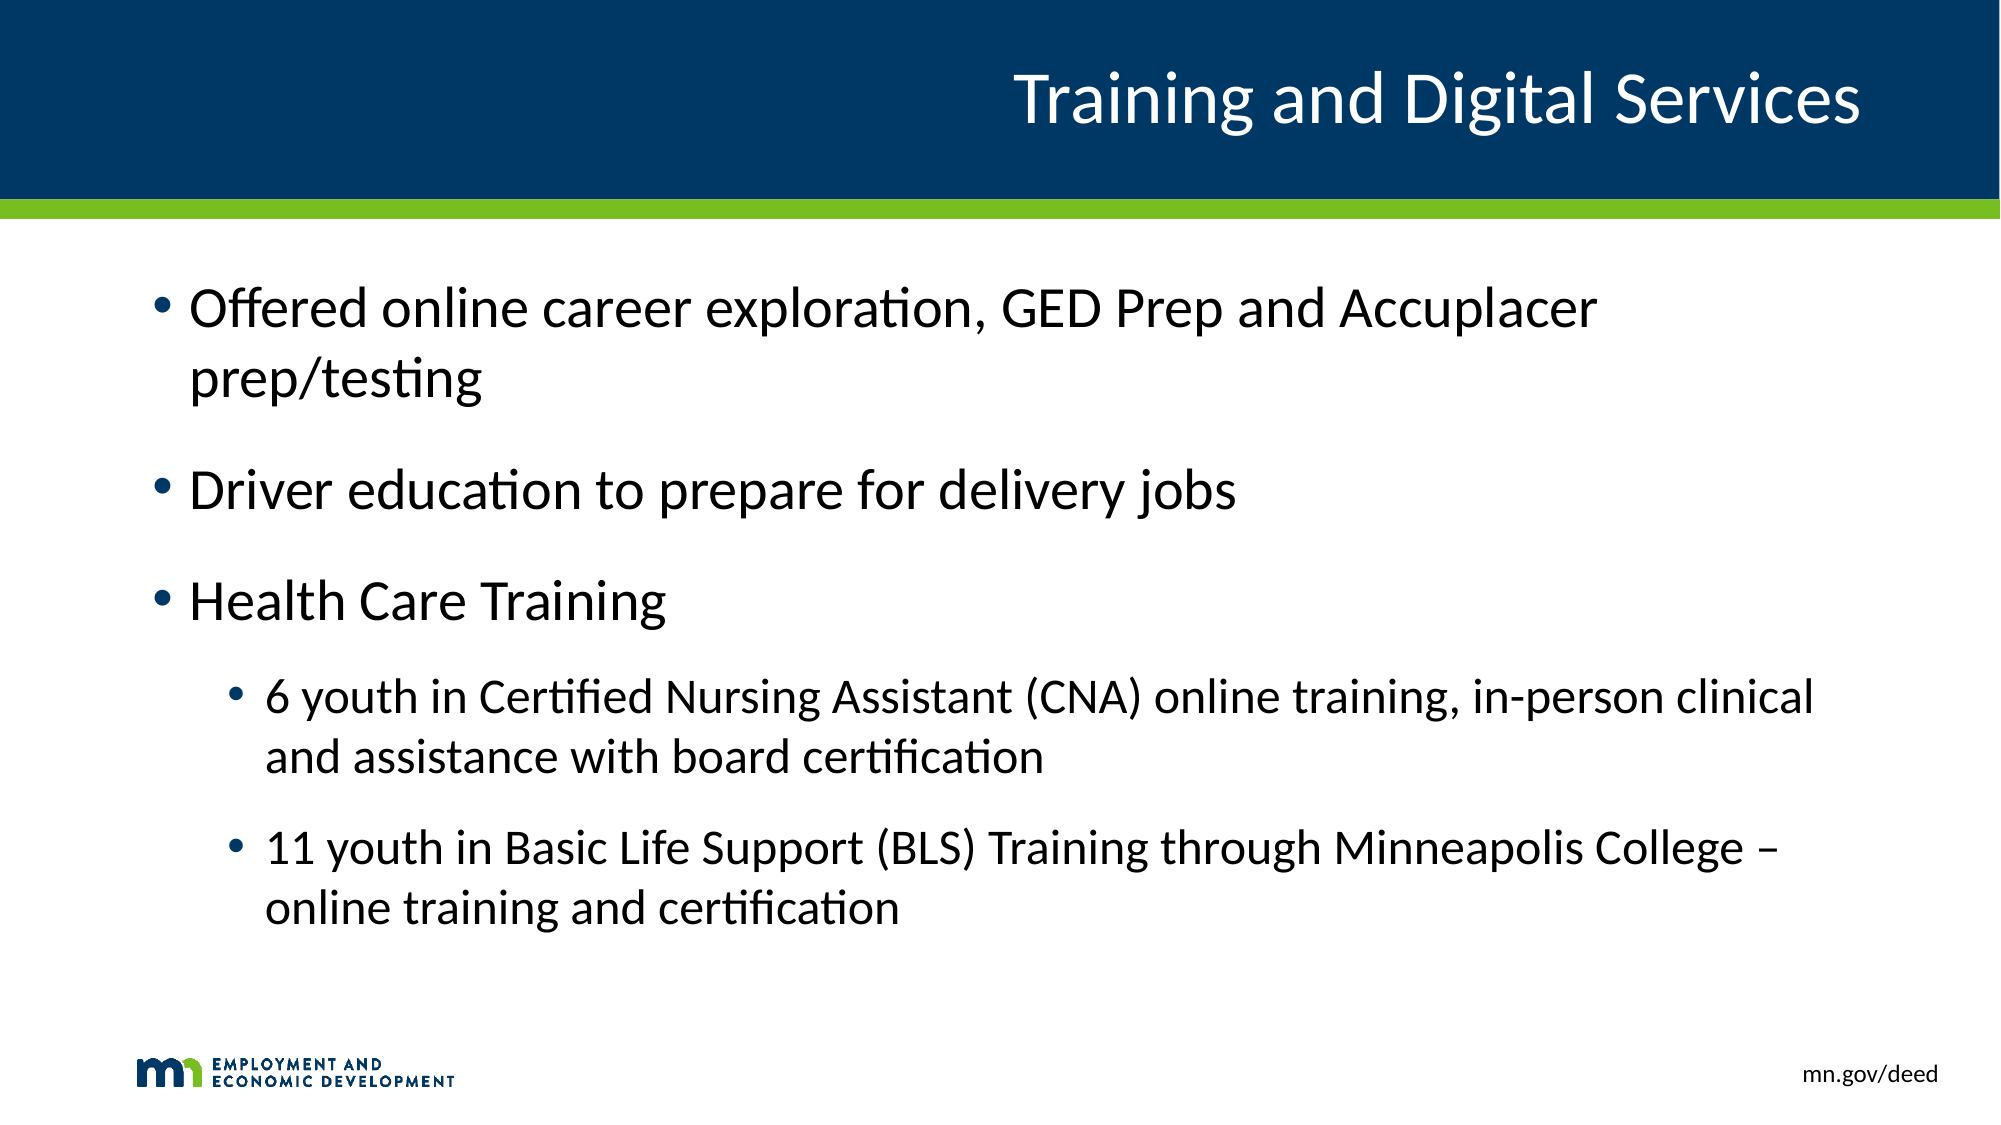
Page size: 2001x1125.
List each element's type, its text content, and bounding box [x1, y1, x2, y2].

list Offered online career exploration, GED Prep and Accuplacer prep/testing Driver education to prepare for delivery jobs Health Care Training 6 youth in Certified Nursing Assistant (CNA) online training, in-person clinical and assistance with board certification 11 youth in Basic Life Support (BLS) Training through Minneapolis College – online training and certification [137, 261, 1863, 1014]
title Training and Digital Services [137, 0, 1863, 200]
footer mn.gov/deed [1037, 1042, 1955, 1103]
picture [137, 1058, 454, 1087]
